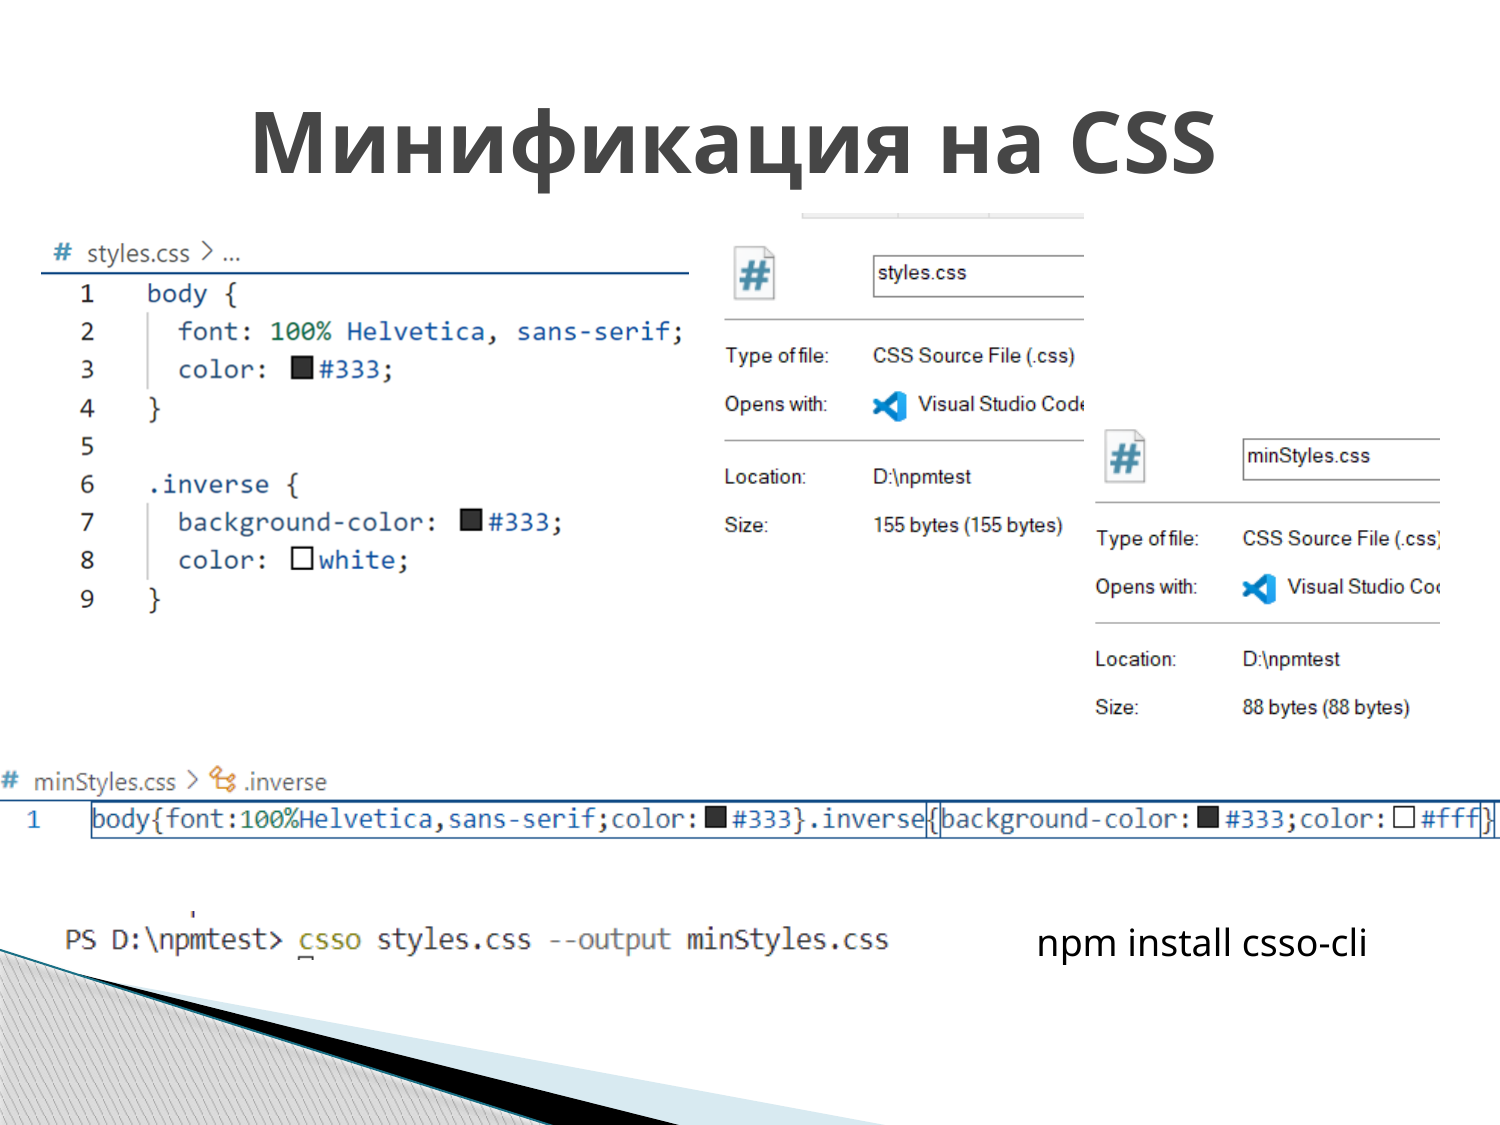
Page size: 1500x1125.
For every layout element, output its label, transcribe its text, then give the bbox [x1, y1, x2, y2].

picture [40, 910, 915, 960]
picture [41, 232, 689, 620]
title Минификация на CSS [41, 45, 1425, 233]
picture [702, 213, 1084, 558]
picture [0, 764, 1500, 850]
picture [1094, 419, 1441, 731]
text_box npm install csso-cli [1021, 911, 1500, 971]
